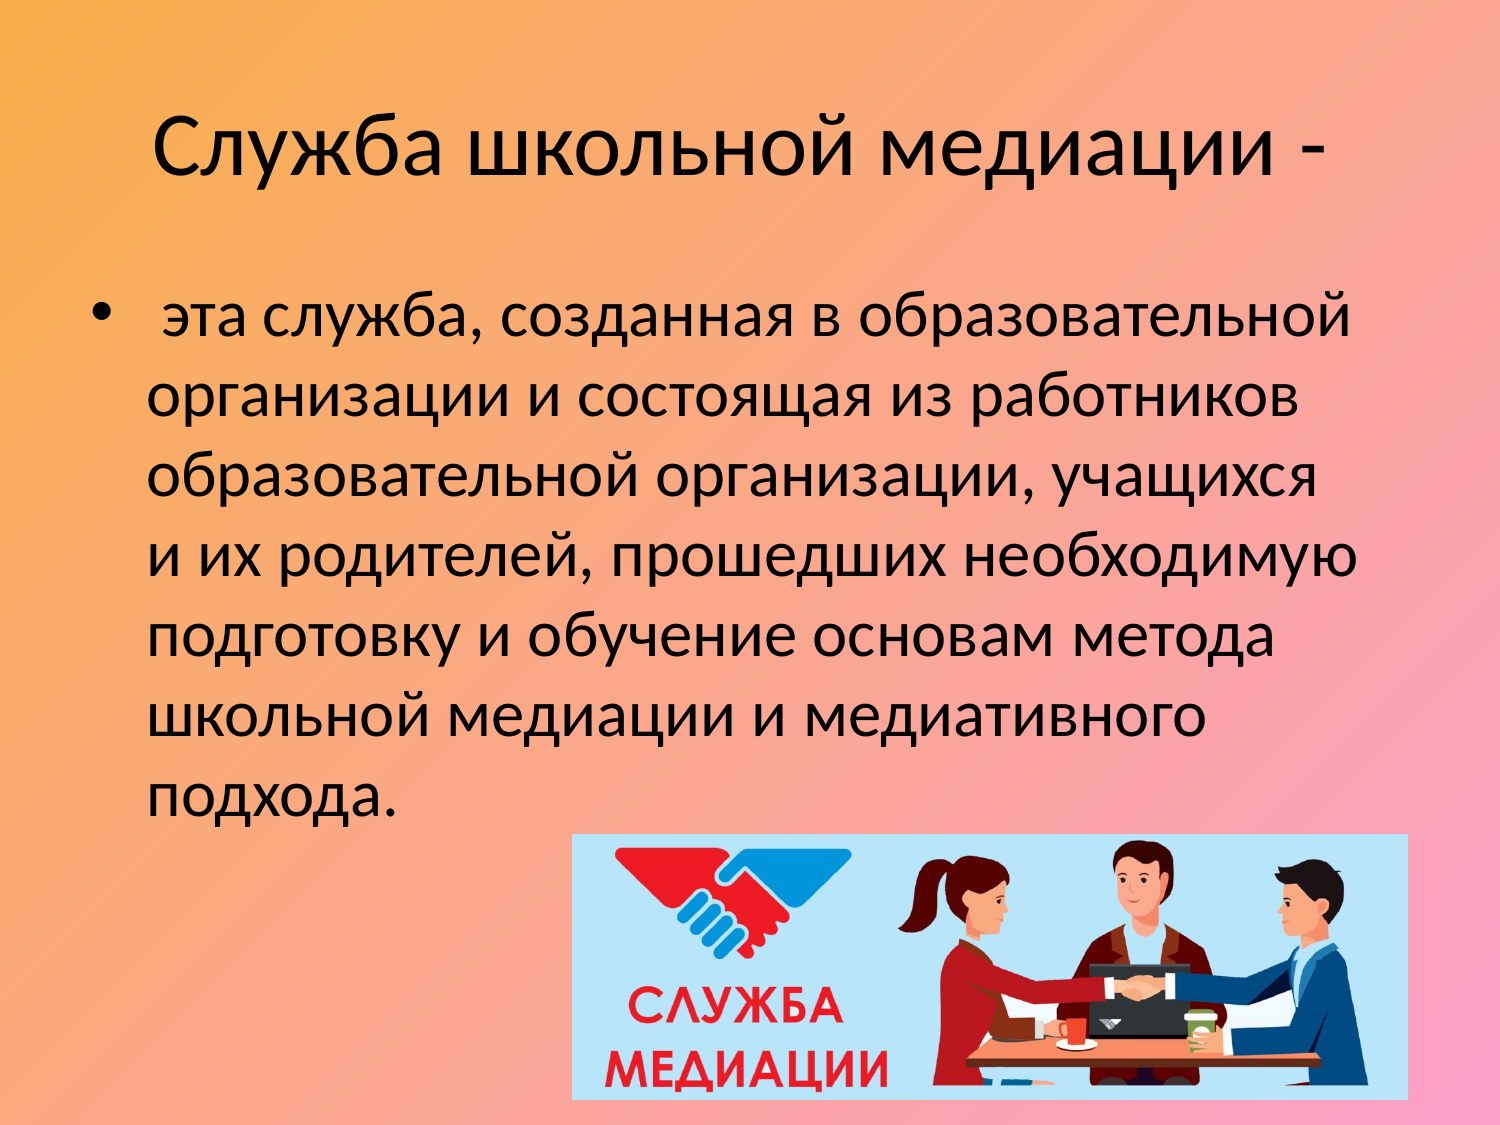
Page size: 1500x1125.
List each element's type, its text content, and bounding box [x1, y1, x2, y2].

picture [572, 833, 1408, 1100]
list эта служба, созданная в образовательной организации и состоящая из работников образовательной организации, учащихся и их родителей, прошедших необходимую подготовку и обучение основам метода школьной медиации и медиативного подхода. [75, 262, 1425, 1005]
title Служба школьной медиации - [75, 45, 1425, 233]
